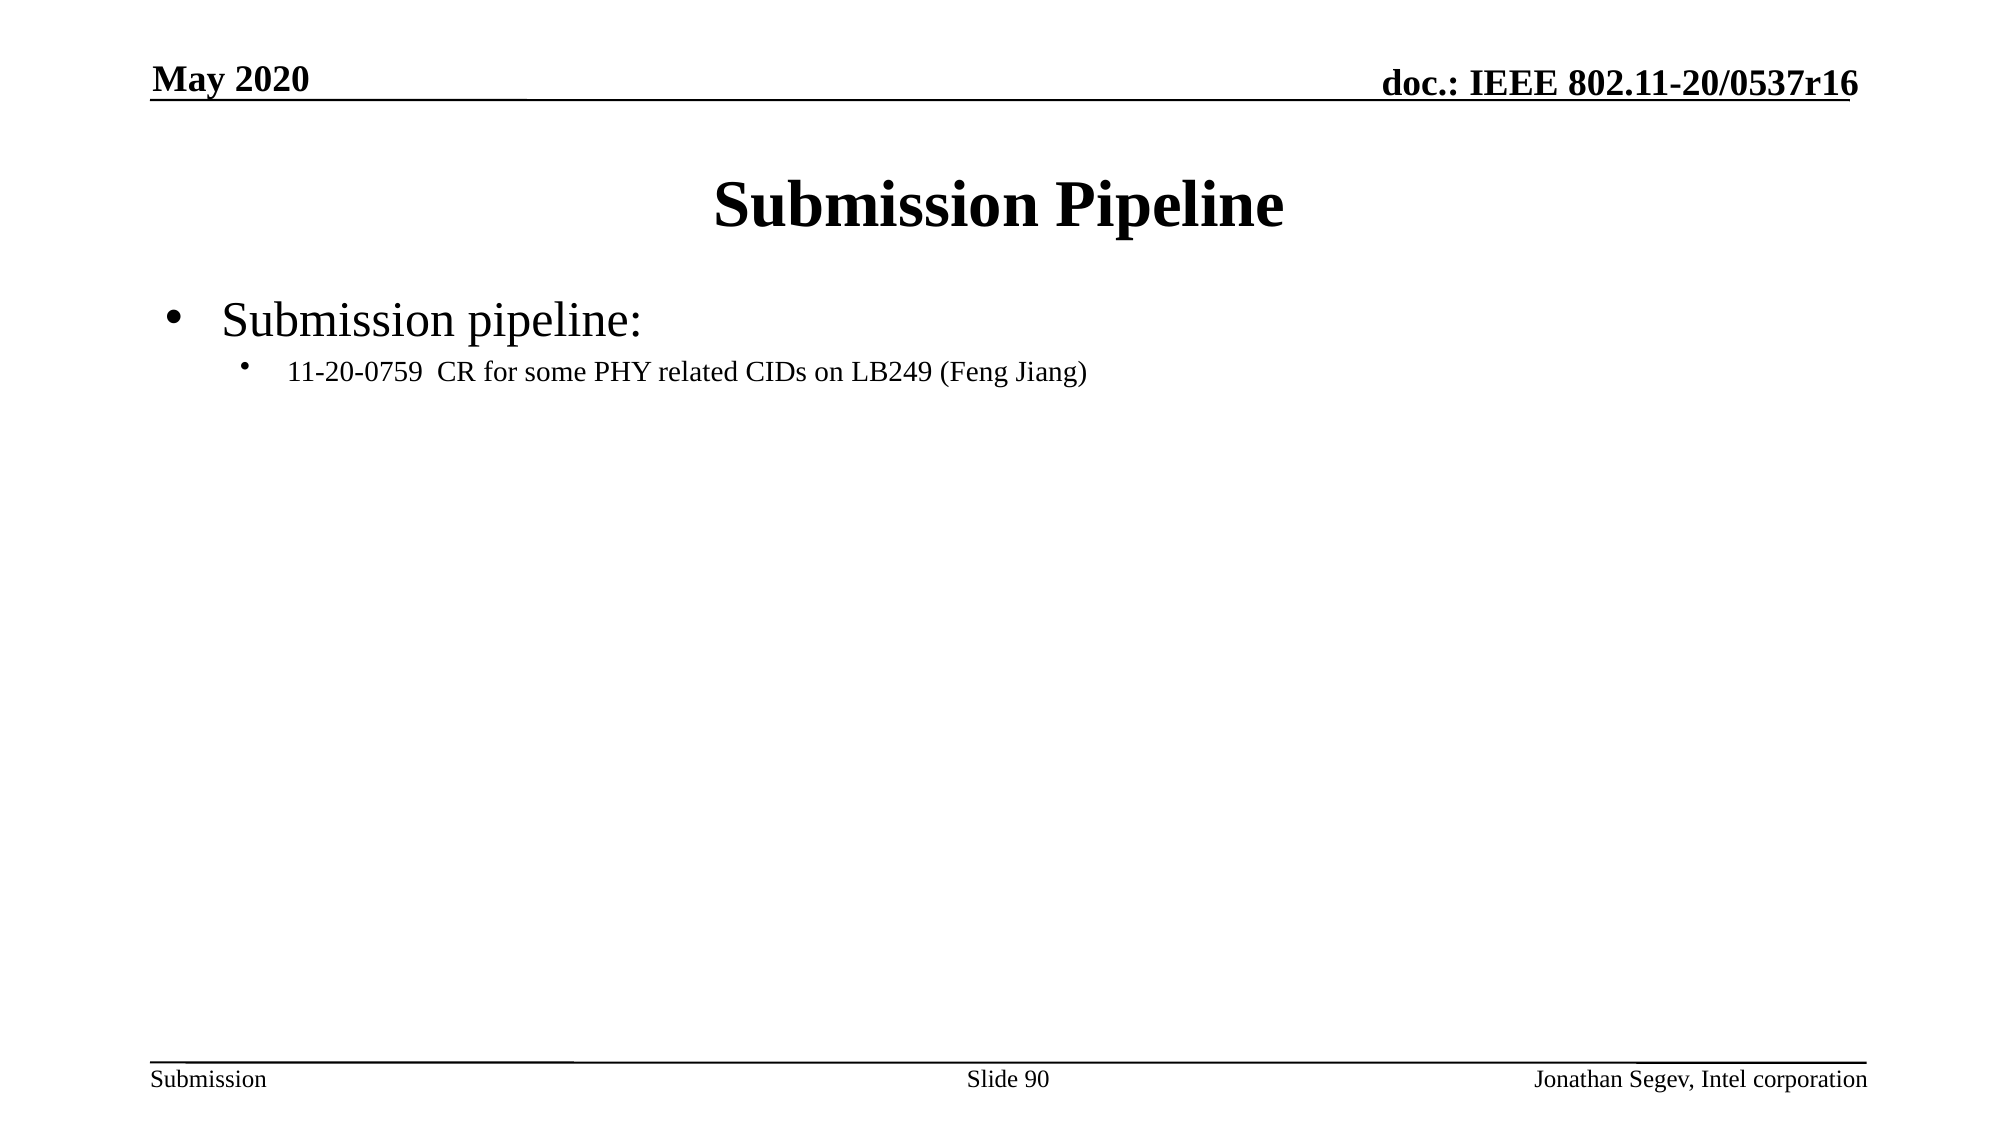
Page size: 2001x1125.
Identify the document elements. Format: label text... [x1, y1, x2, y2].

list Submission pipeline: 11-20-0759 CR for some PHY related CIDs on LB249 (Feng Jiang) [149, 278, 1850, 670]
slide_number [152, 54, 563, 100]
slide_number Slide 90 [950, 1061, 1067, 1123]
footer Jonathan Segev, Intel corporation [1171, 1061, 1869, 1093]
title Submission Pipeline [149, 112, 1850, 278]
